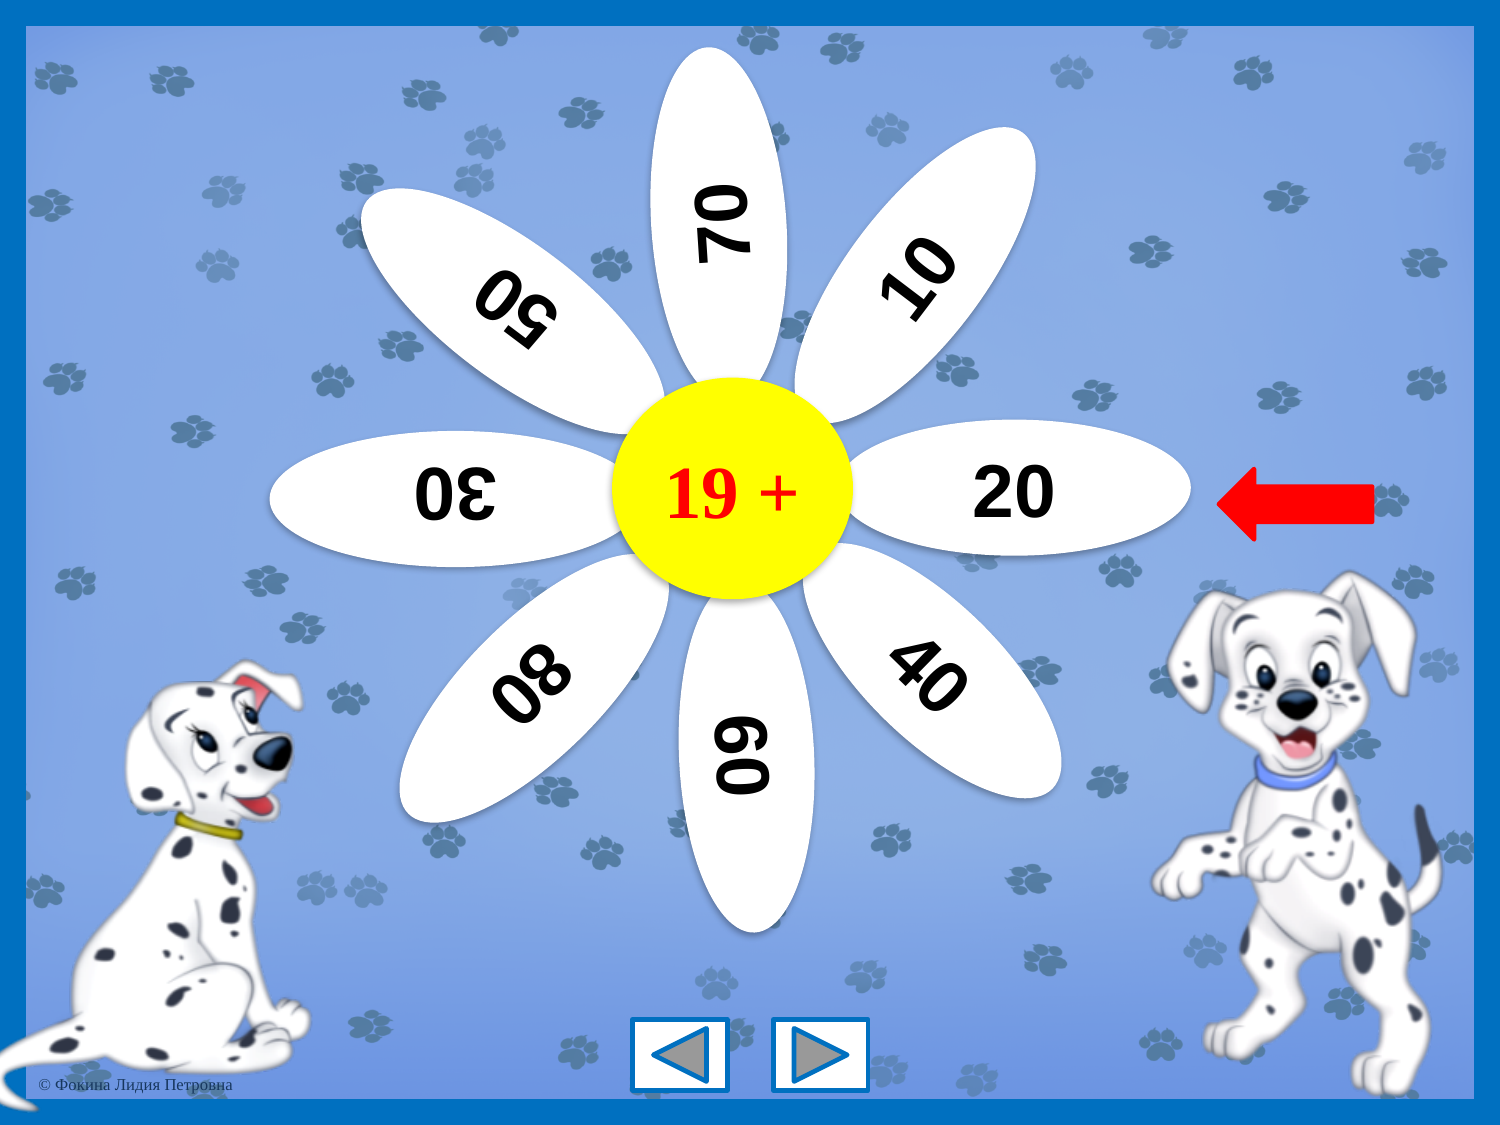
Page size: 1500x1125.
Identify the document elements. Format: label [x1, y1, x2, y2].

text_box [771, 1017, 870, 1092]
text_box [269, 46, 1192, 933]
picture [0, 644, 320, 1125]
text_box [631, 1017, 729, 1092]
picture [1139, 562, 1465, 1104]
text_box [1216, 466, 1375, 542]
